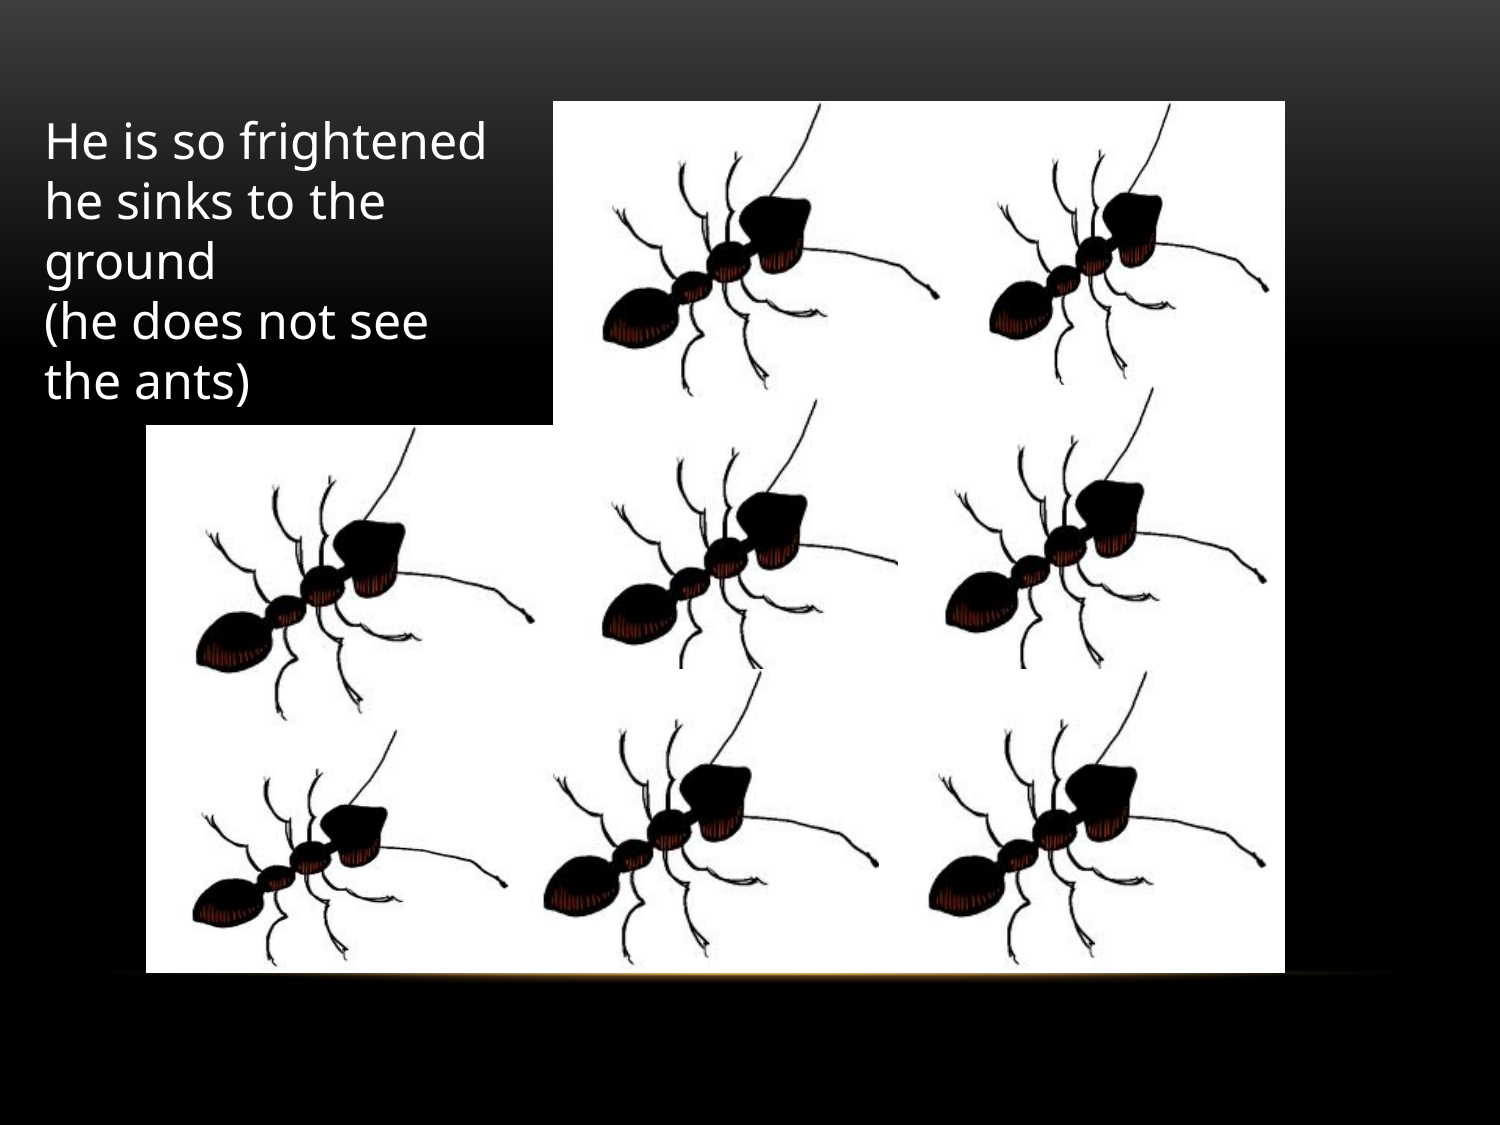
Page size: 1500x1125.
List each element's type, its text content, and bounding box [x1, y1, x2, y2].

text_box He is so frightened he sinks to the ground (he does not see the ants) [29, 101, 526, 417]
picture [0, 0, 1500, 1125]
